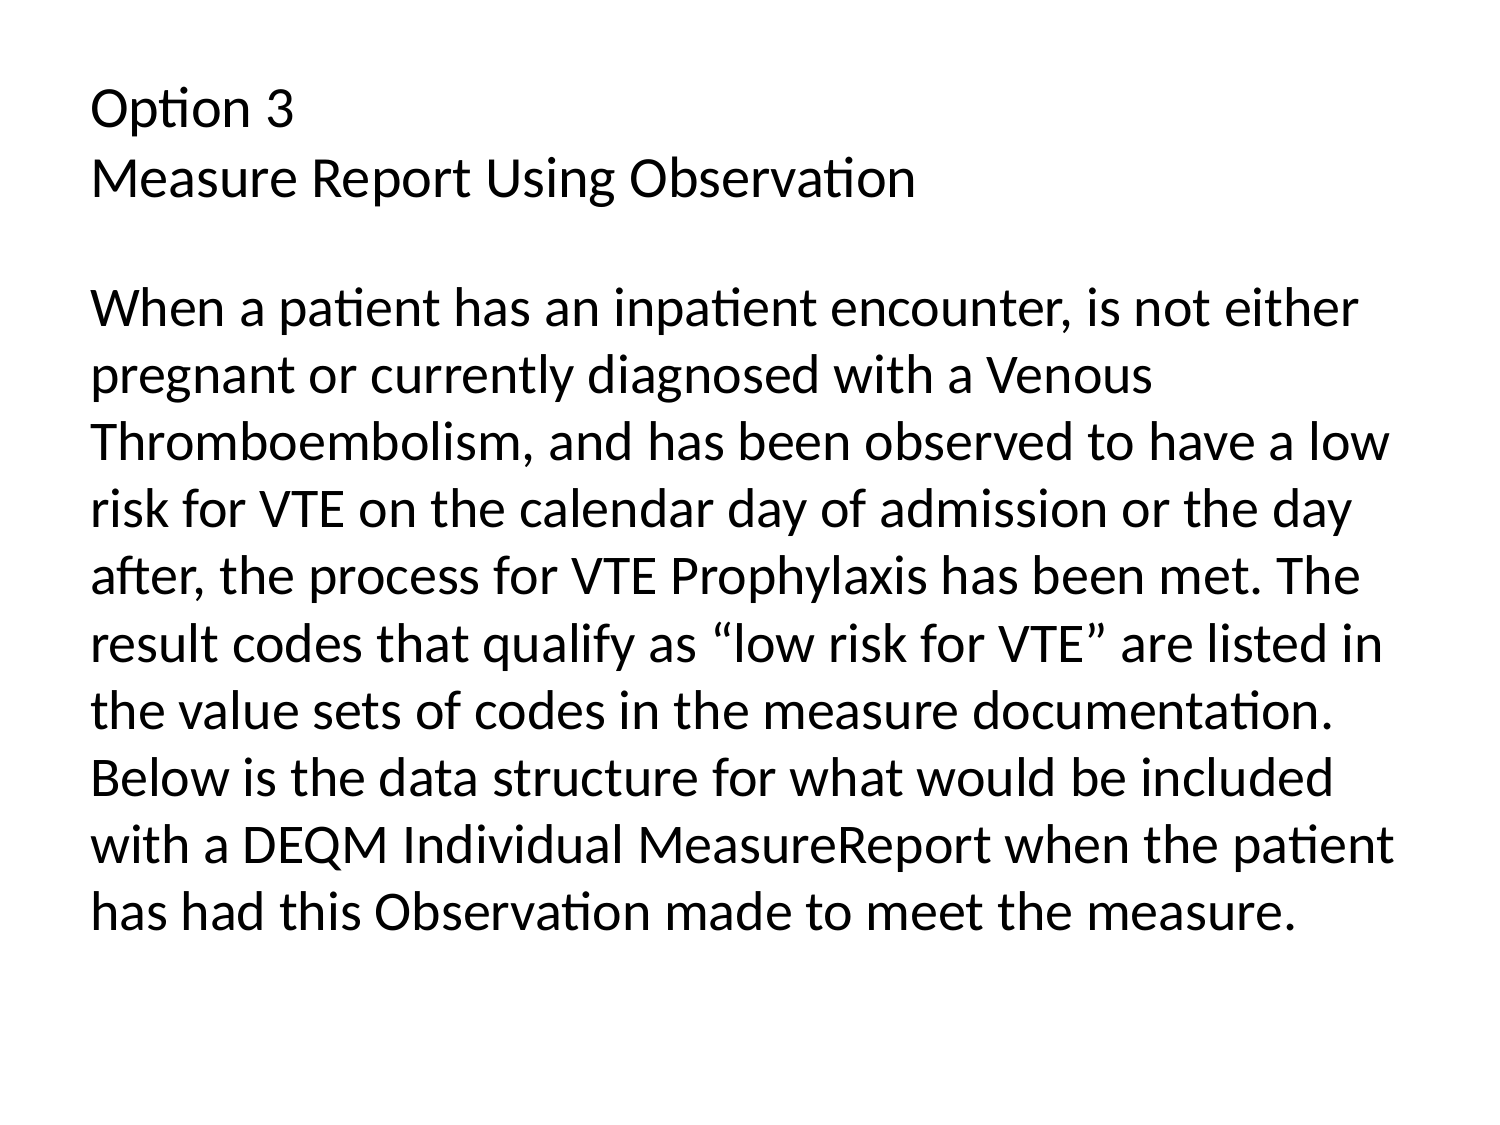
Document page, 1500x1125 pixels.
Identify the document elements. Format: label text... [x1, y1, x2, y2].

title Option 3 Measure Report Using Observation [75, 45, 1425, 233]
list When a patient has an inpatient encounter, is not either pregnant or currently diagnosed with a Venous Thromboembolism, and has been observed to have a low risk for VTE on the calendar day of admission or the day after, the process for VTE Prophylaxis has been met. The result codes that qualify as “low risk for VTE” are listed in the value sets of codes in the measure documentation. Below is the data structure for what would be included with a DEQM Individual MeasureReport when the patient has had this Observation made to meet the measure. [75, 262, 1425, 1005]
